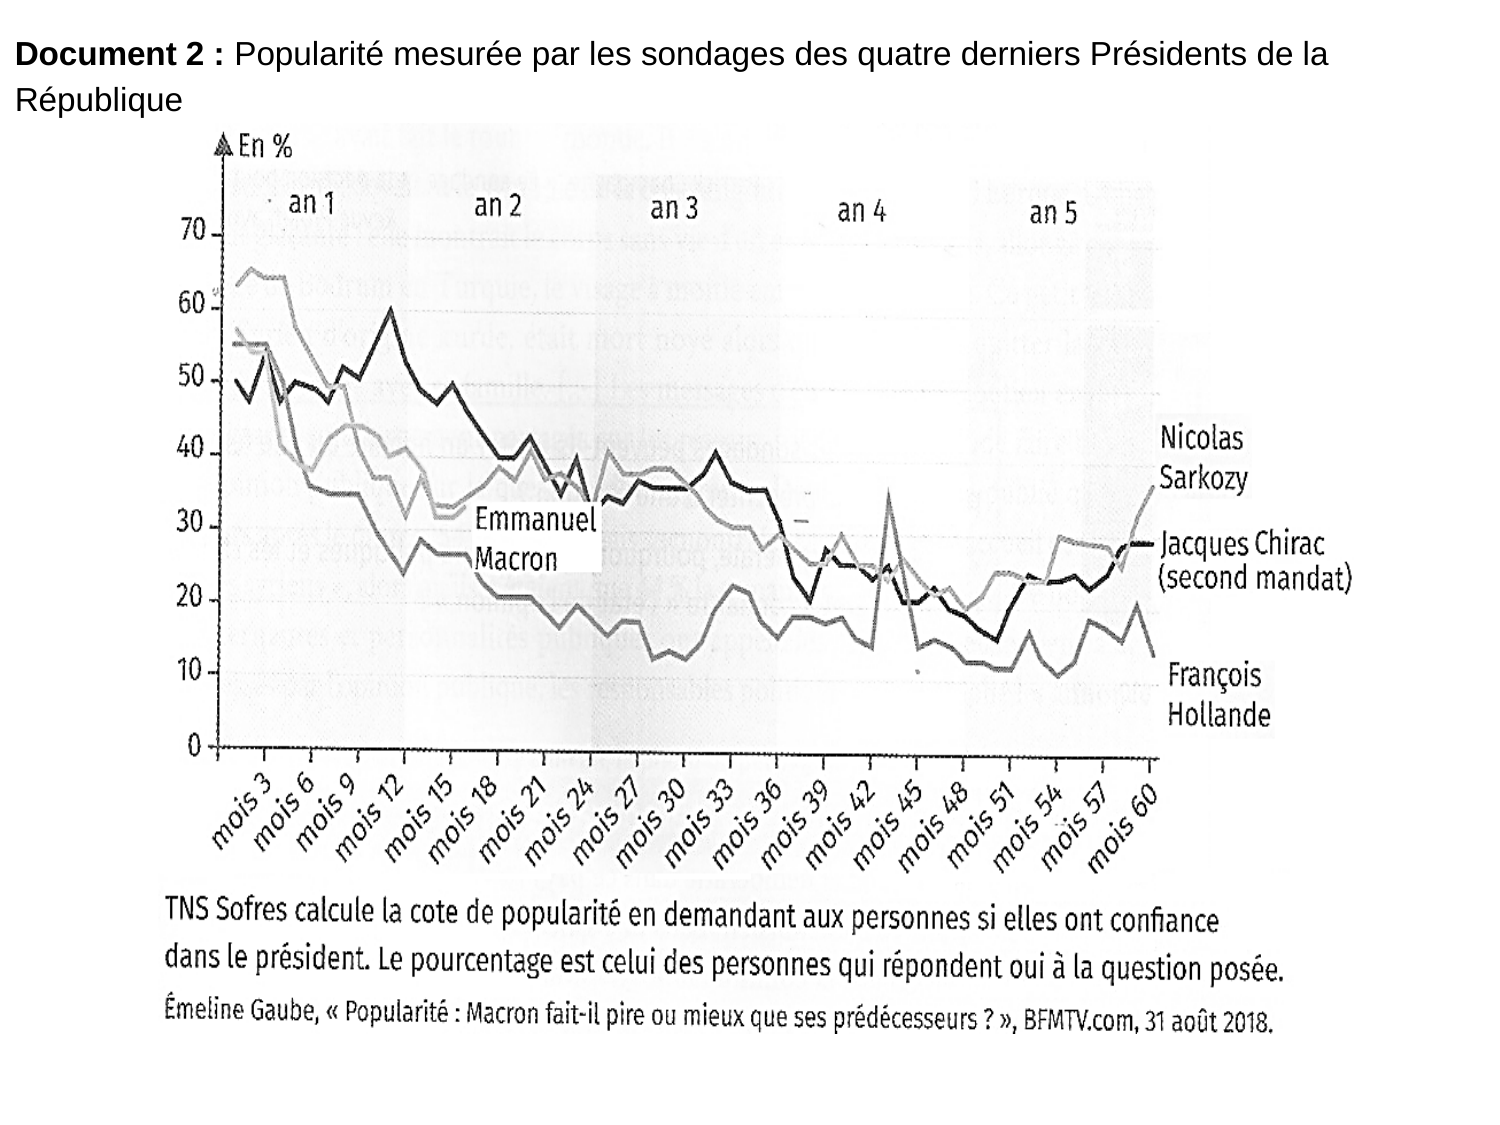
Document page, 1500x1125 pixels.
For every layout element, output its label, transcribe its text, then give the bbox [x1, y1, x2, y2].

picture [146, 122, 1354, 1034]
text_box Document 2 : Popularité mesurée par les sondages des quatre derniers Présidents de la République [0, 18, 1469, 126]
